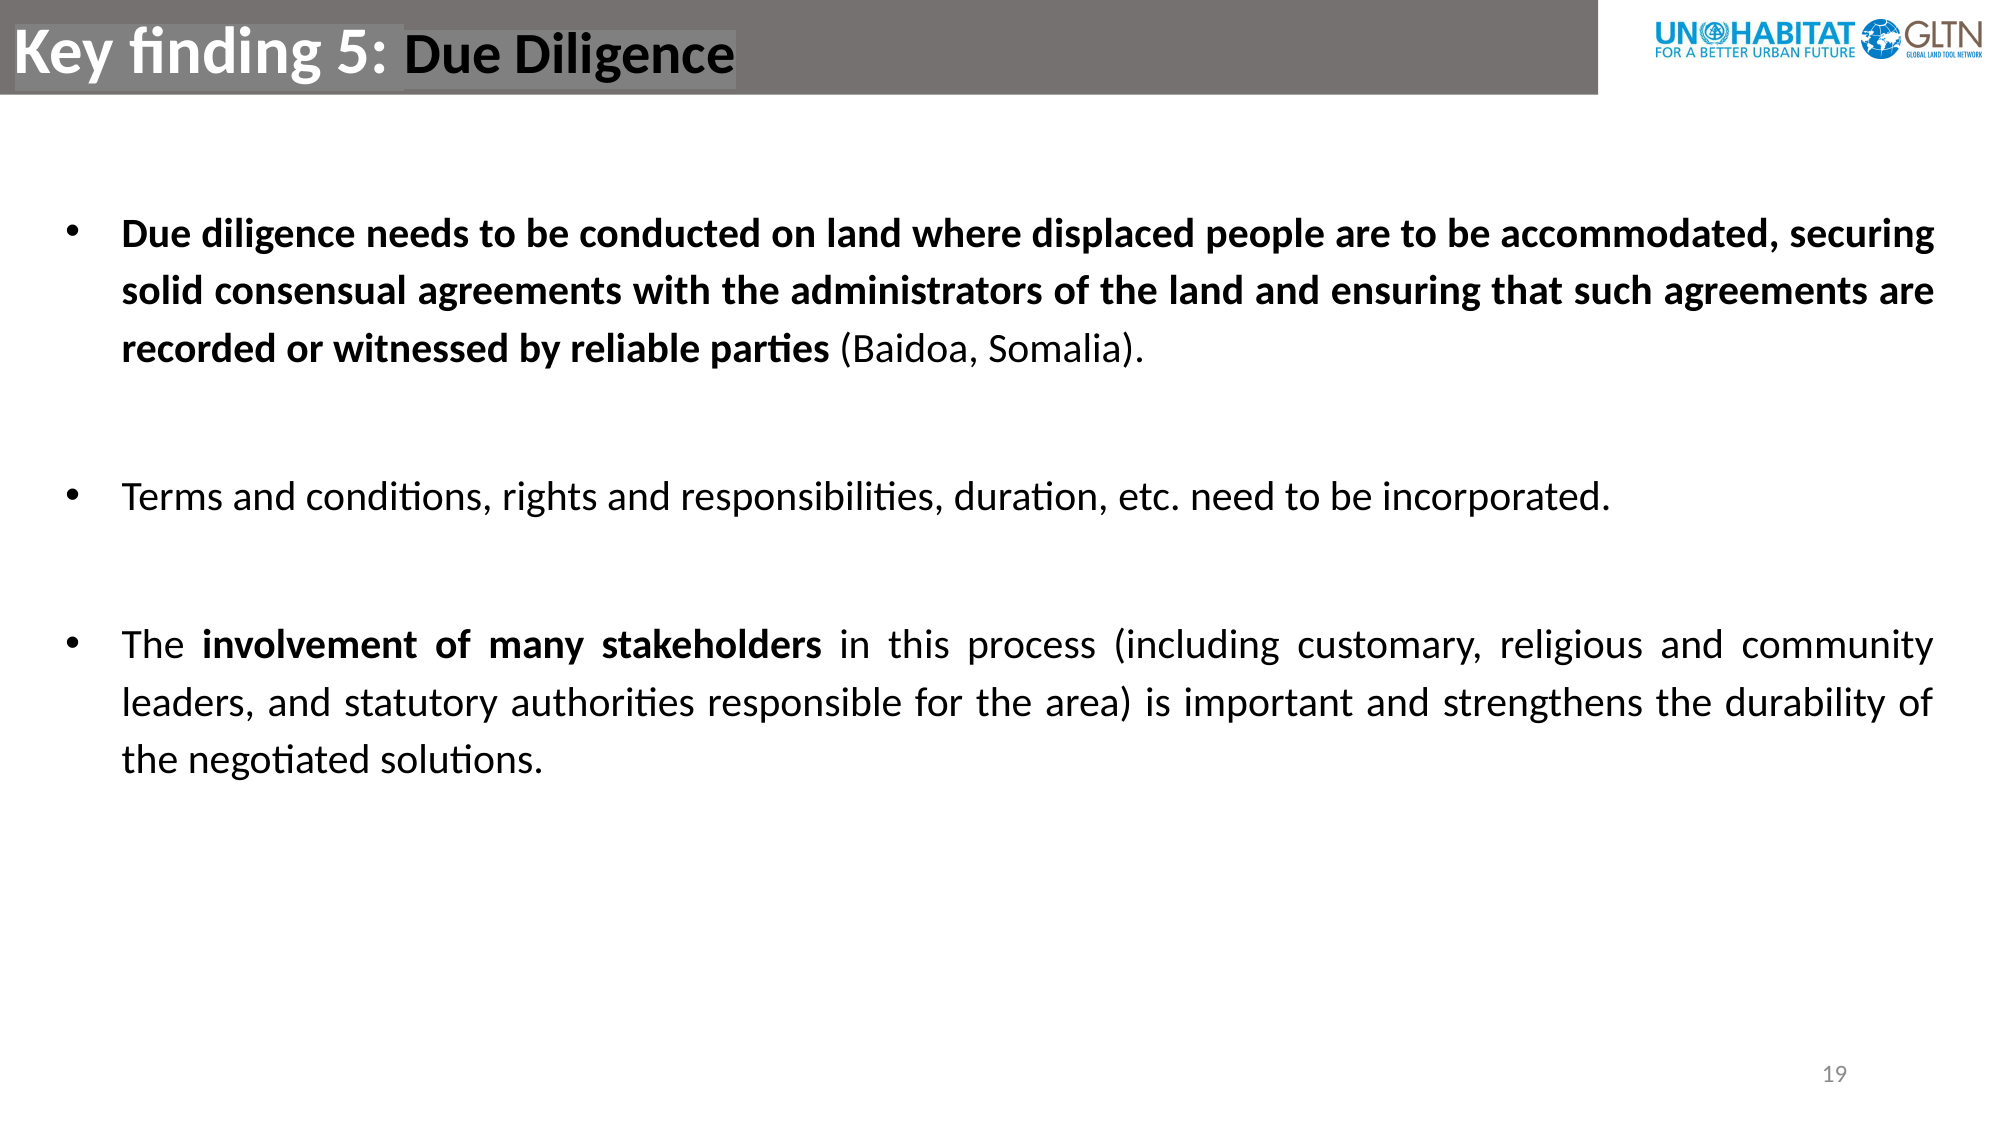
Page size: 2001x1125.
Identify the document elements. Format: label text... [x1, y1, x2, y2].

picture [1656, 20, 1855, 59]
text_box Due diligence needs to be conducted on land where displaced people are to be accommodated, securing solid consensual agreements with the administrators of the land and ensuring that such agreements are recorded or witnessed by reliable parties (Baidoa, Somalia). Terms and conditions, rights and responsibilities, duration, etc. need to be incorporated. The involvement of many stakeholders in this process (including customary, religious and community leaders, and statutory authorities responsible for the area) is important and strengthens the durability of the negotiated solutions. [50, 190, 1950, 923]
picture [1861, 19, 1982, 59]
text_box Key finding 5: Due Diligence [0, 0, 1599, 95]
slide_number 19 [1412, 1042, 1863, 1103]
